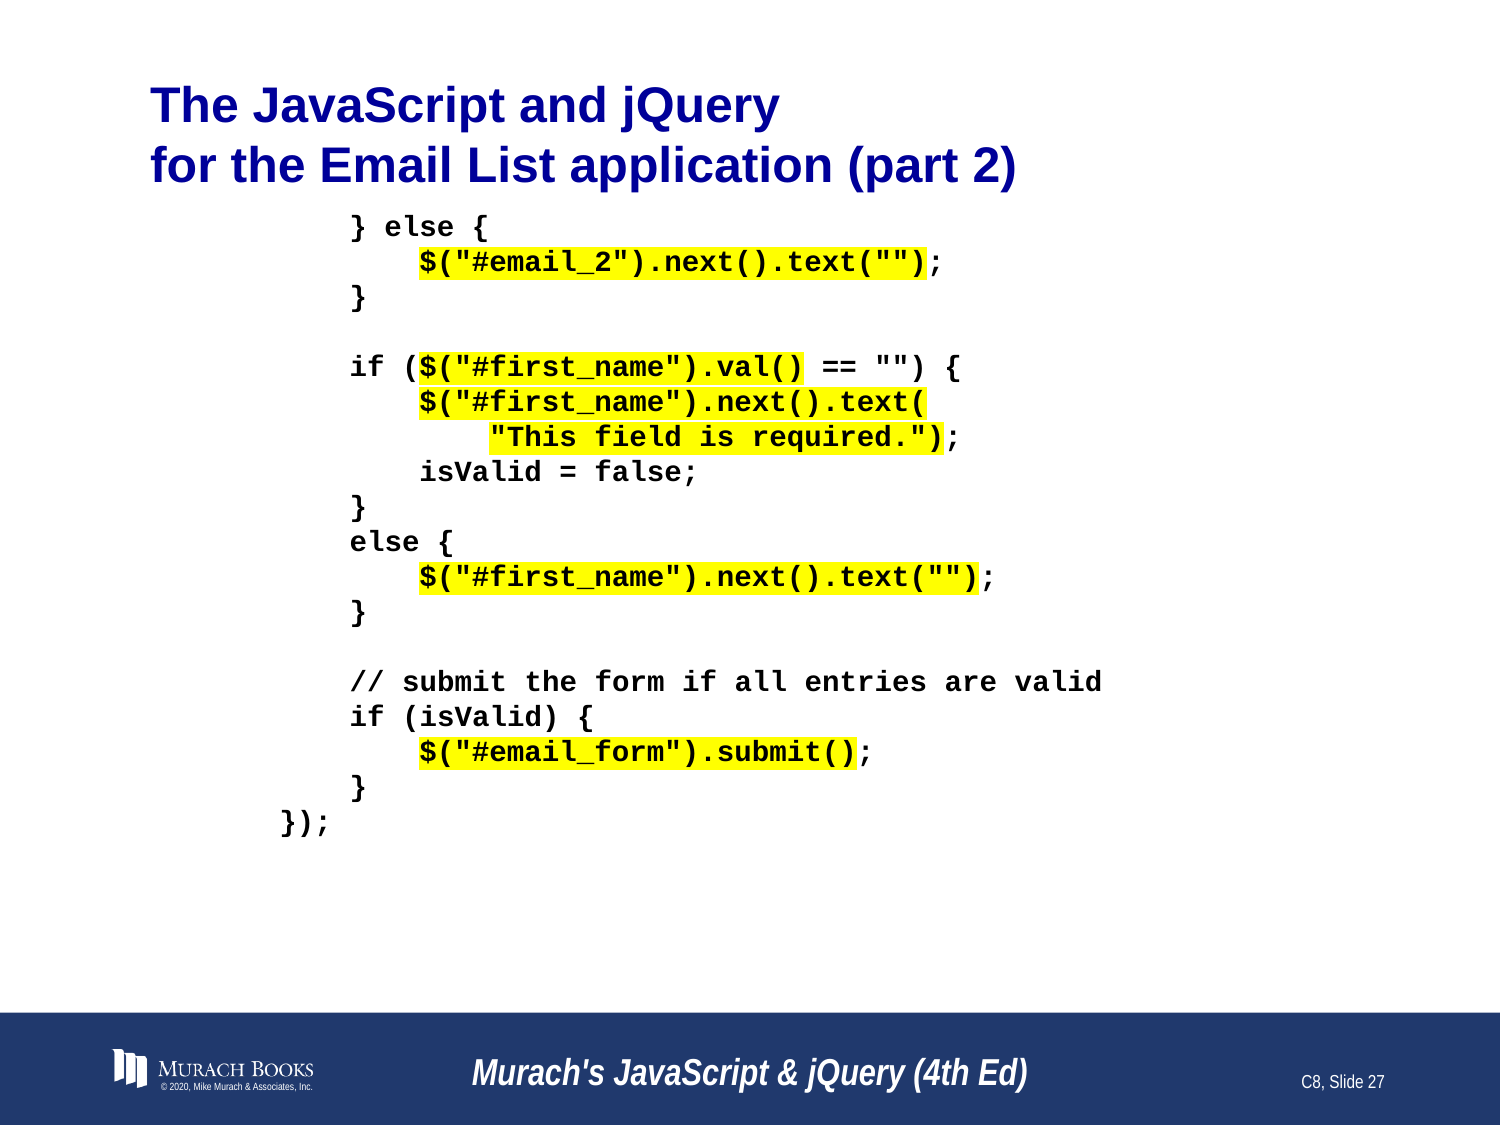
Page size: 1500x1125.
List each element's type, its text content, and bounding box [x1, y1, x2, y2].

footer © 2020, Mike Murach & Associates, Inc. [12, 1025, 463, 1100]
slide_number Murach's JavaScript & jQuery (4th Ed) [463, 1025, 1050, 1100]
list } else { $("#email_2").next().text(""); } if ($("#first_name").val() == "") { $("#first_name").next().text( "This field is required."); isValid = false; } else { $("#first_name").next().text(""); } // submit the form if all entries are valid if (isValid) { $("#email_form").submit(); } }); [137, 200, 1350, 1000]
slide_number C8, Slide 27 [1087, 1025, 1400, 1100]
title The JavaScript and jQuery for the Email List application (part 2) [150, 72, 1350, 194]
